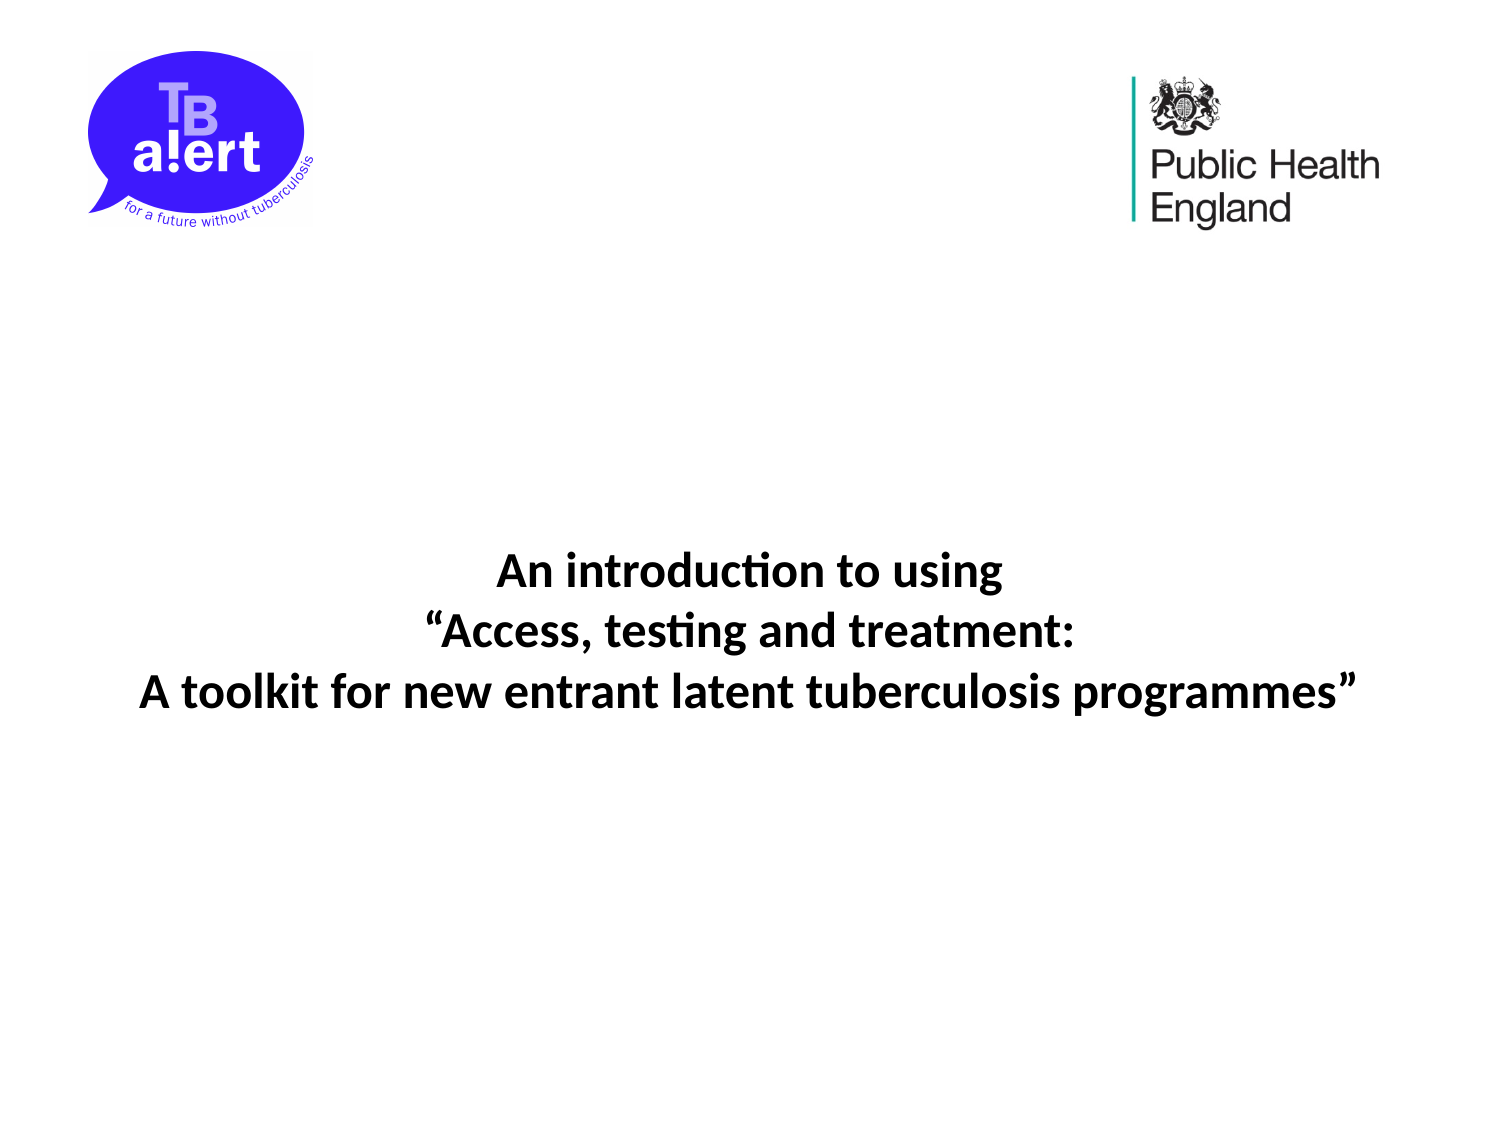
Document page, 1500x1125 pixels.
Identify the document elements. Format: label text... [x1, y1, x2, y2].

picture [88, 50, 314, 227]
picture [1115, 53, 1395, 252]
title An introduction to using “Access, testing and treatment: A toolkit for new entrant latent tuberculosis programmes” [112, 397, 1388, 858]
